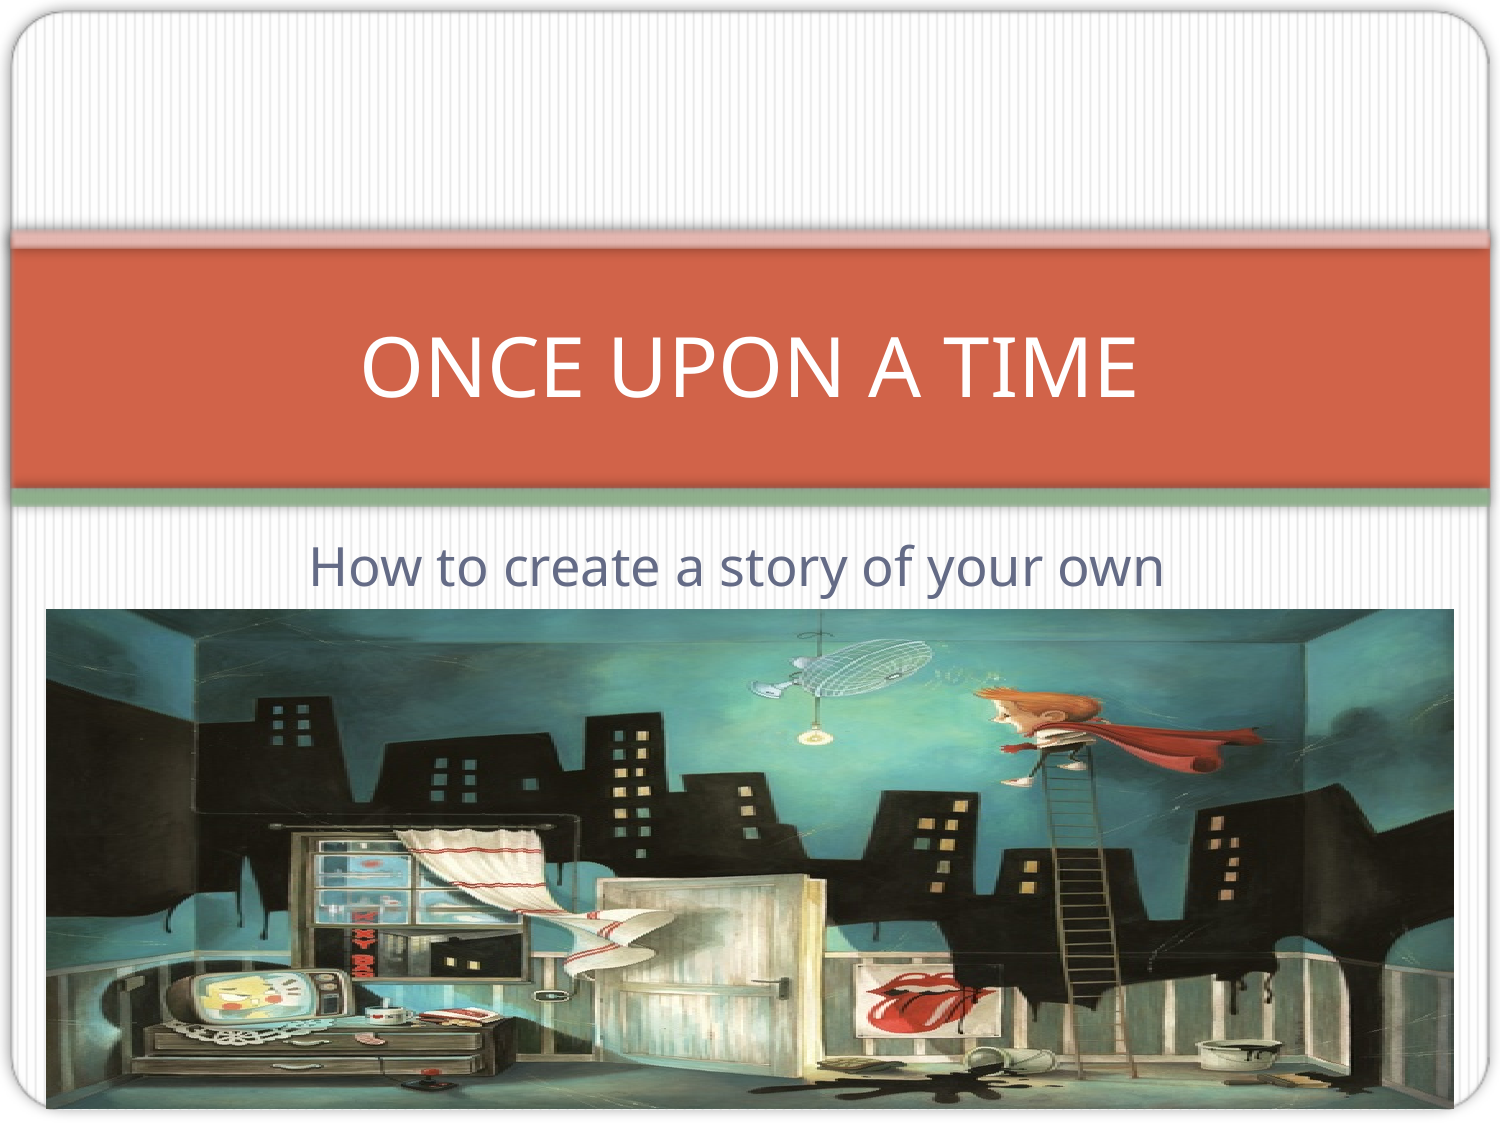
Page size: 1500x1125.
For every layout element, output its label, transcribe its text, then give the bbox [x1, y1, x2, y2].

subtitle How to create a story of your own [212, 525, 1263, 598]
title ONCE UPON A TIME [75, 247, 1425, 489]
picture [46, 609, 1455, 1110]
